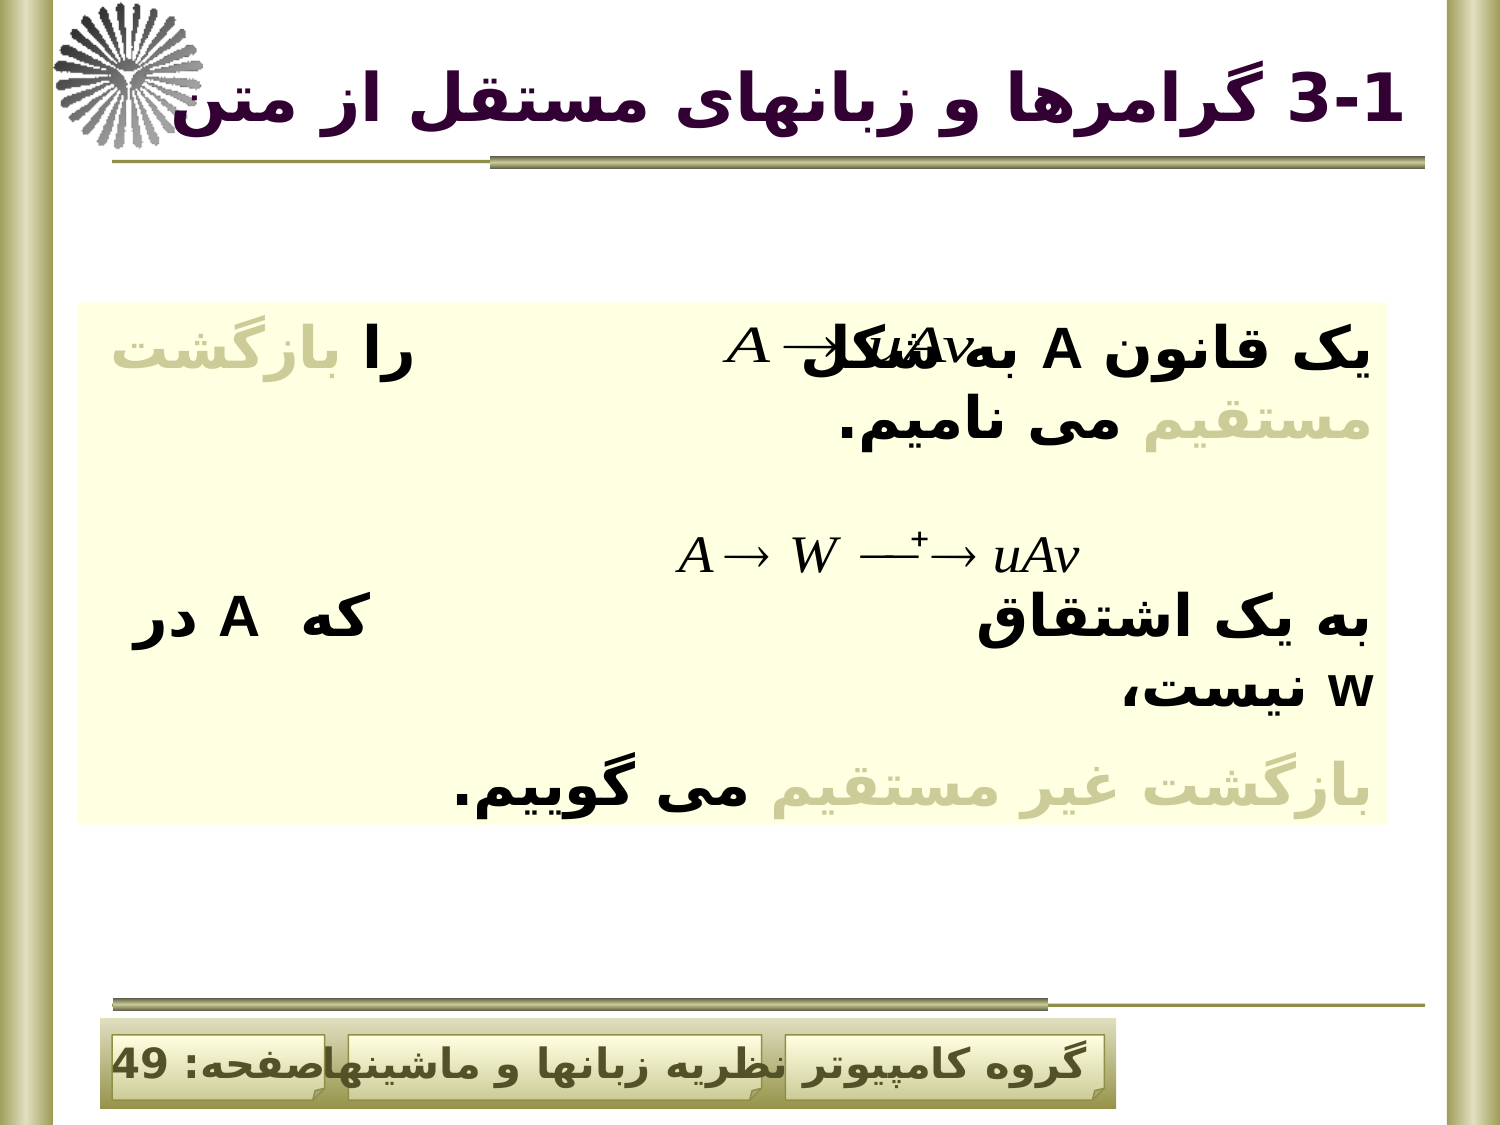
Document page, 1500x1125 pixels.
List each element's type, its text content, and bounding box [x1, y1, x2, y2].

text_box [76, 302, 1500, 704]
title 3-1 گرامرها و زبانهای مستقل از متن [147, 42, 1423, 147]
